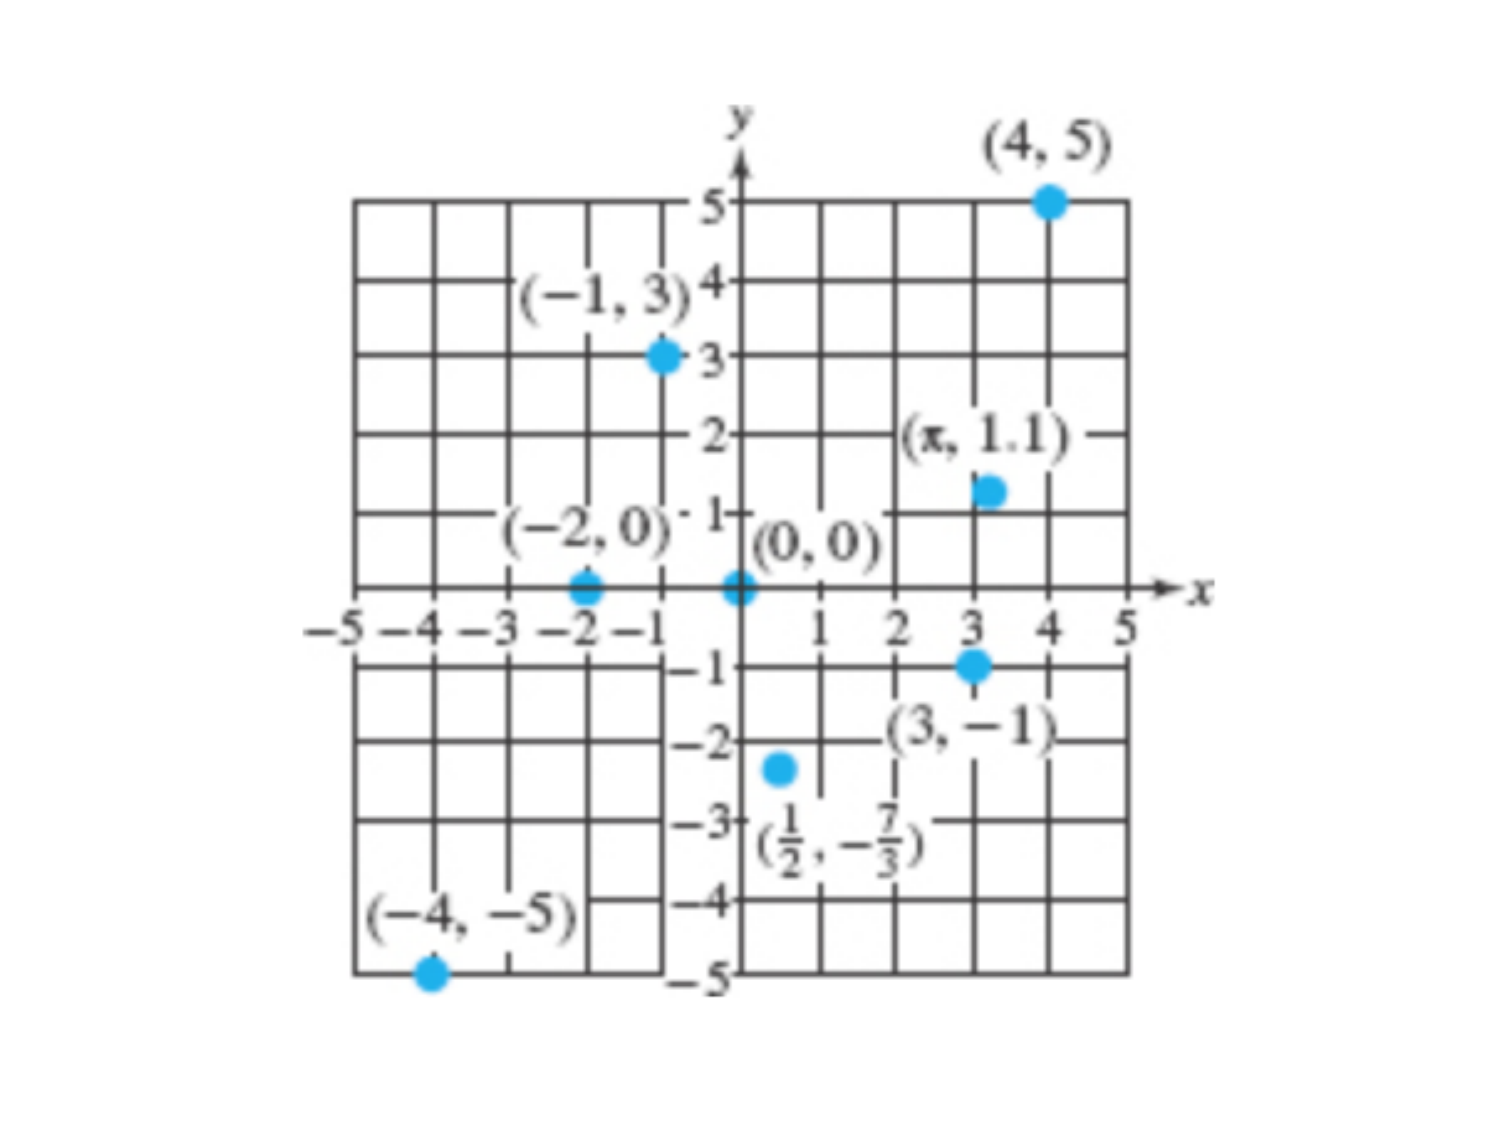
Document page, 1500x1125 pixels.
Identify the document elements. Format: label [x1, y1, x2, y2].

list [0, 71, 1500, 1032]
